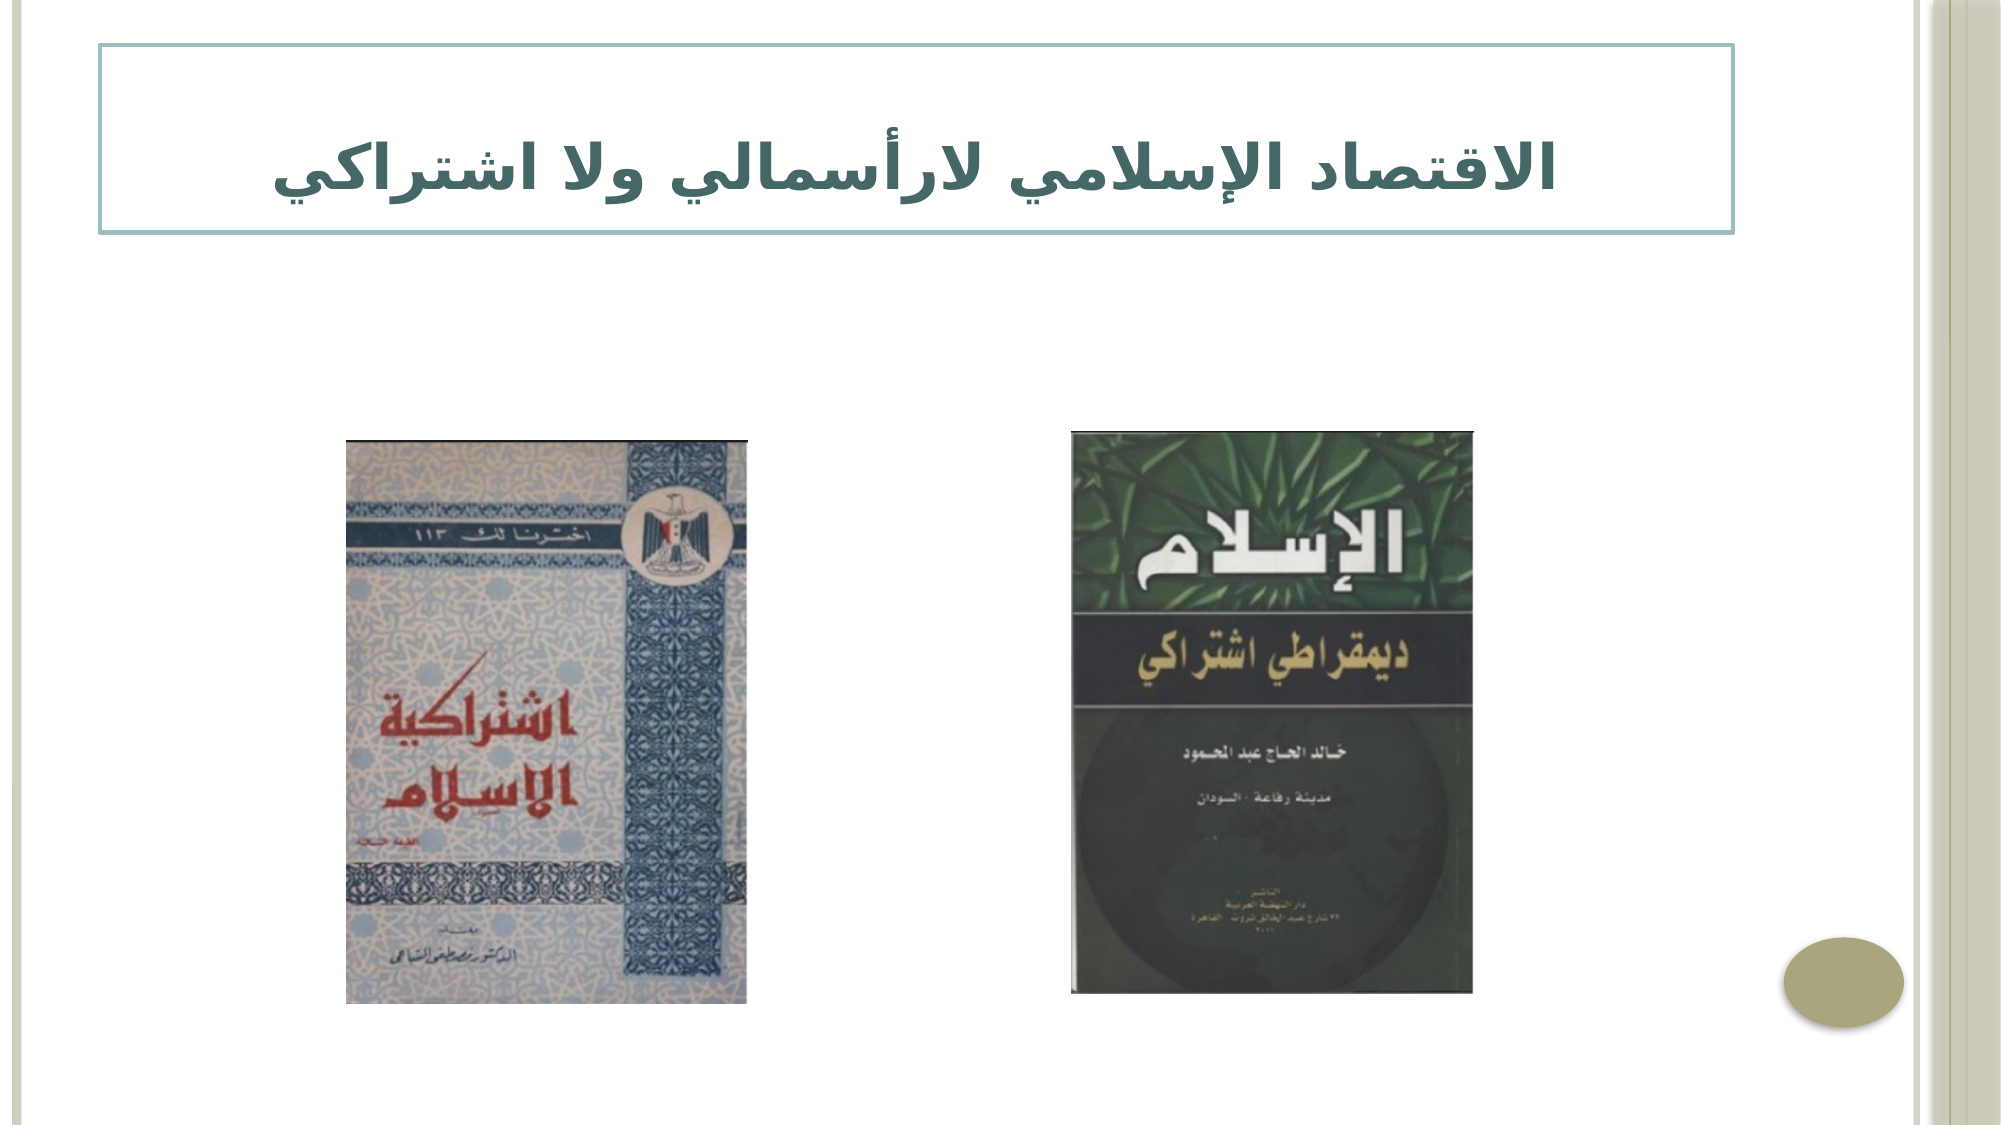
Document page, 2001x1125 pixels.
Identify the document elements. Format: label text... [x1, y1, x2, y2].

picture [1071, 430, 1474, 995]
picture [346, 439, 749, 1005]
text_box الاقتصاد الإسلامي لارأسمالي ولا اشتراكي [98, 43, 1735, 235]
